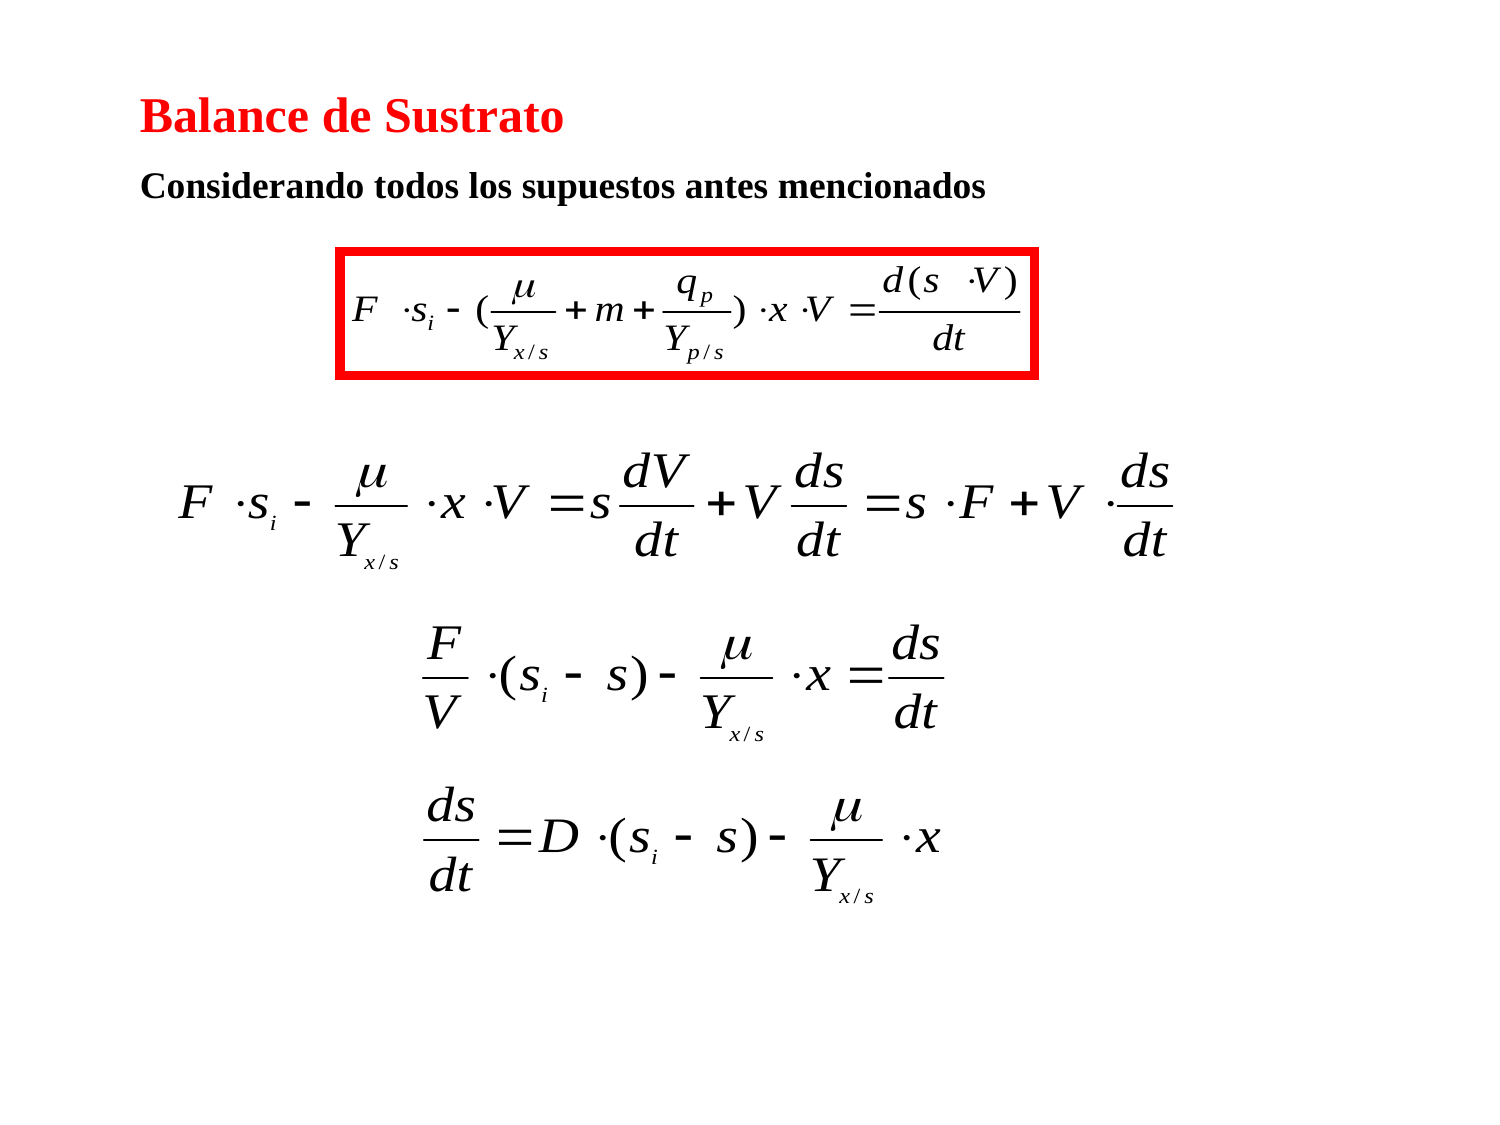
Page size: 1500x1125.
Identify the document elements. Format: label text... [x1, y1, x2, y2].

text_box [170, 440, 1180, 578]
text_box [415, 612, 952, 750]
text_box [416, 774, 950, 912]
text_box Balance de Sustrato Considerando todos los supuestos antes mencionados [124, 74, 1179, 214]
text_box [344, 255, 1031, 372]
